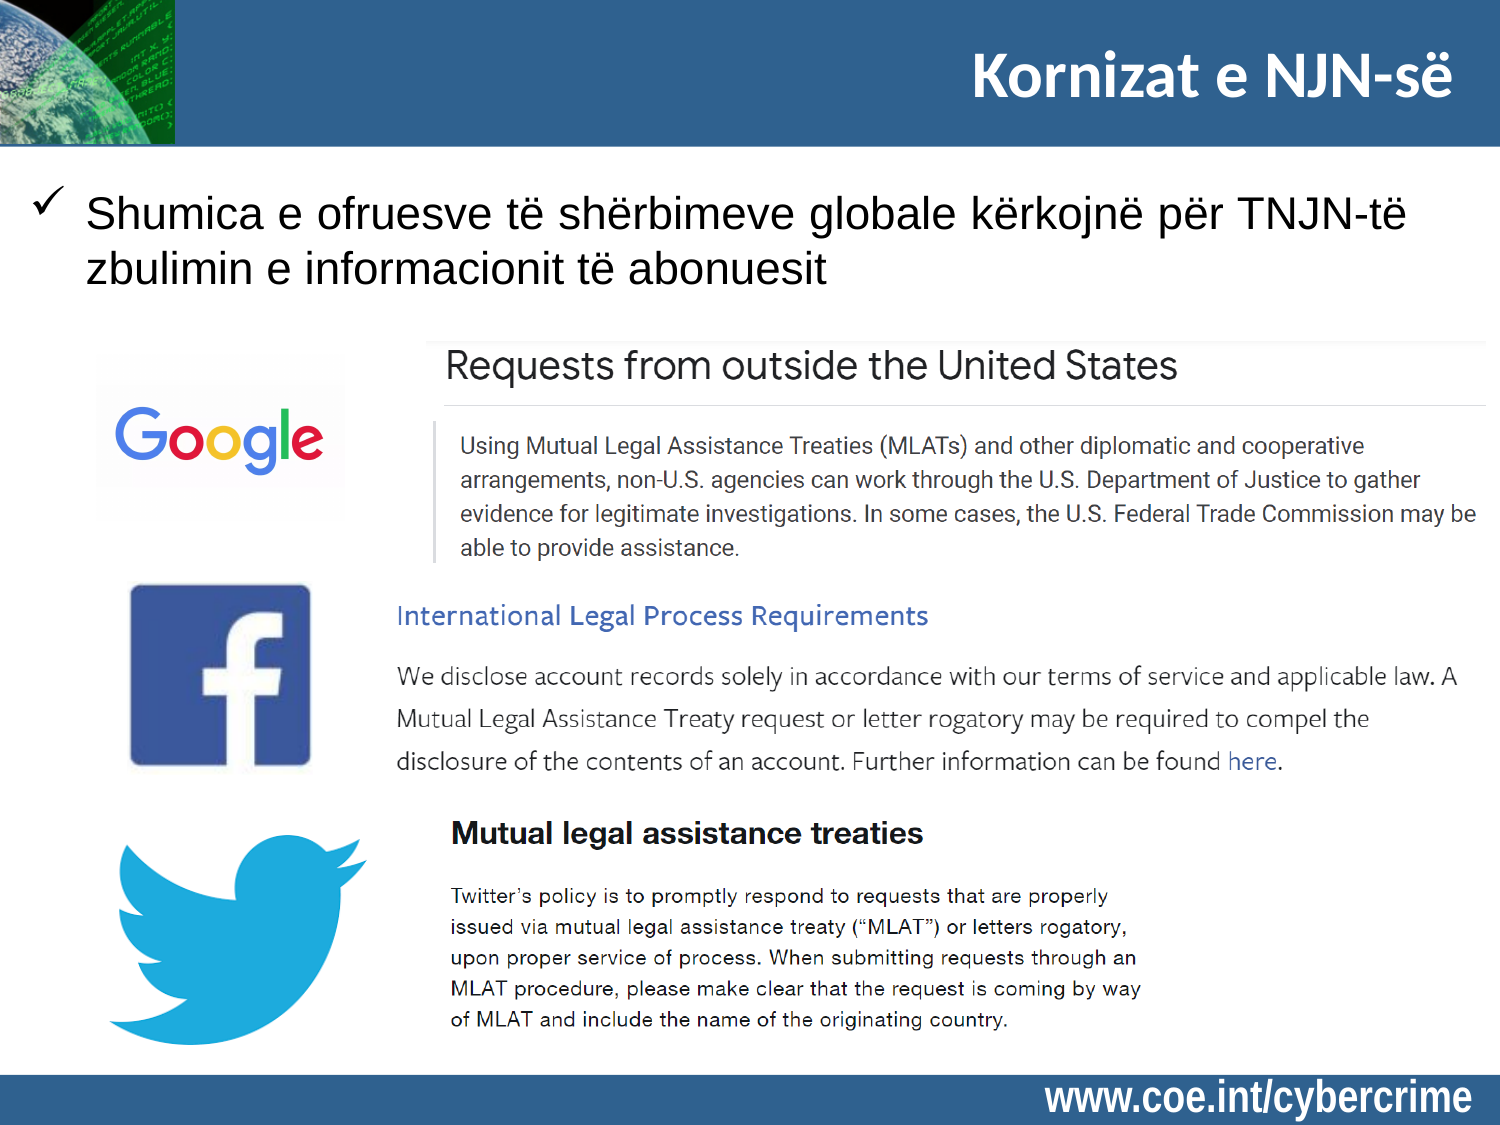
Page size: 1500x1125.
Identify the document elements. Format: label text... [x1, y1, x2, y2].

text_box [0, 1073, 1030, 1125]
picture [0, 0, 175, 144]
picture [366, 587, 1486, 790]
picture [440, 808, 1163, 1053]
picture [426, 341, 1486, 582]
picture [95, 354, 345, 521]
picture [109, 835, 367, 1045]
text_box Kornizat e NJN-së [177, 0, 1500, 149]
text_box www.coe.int/cybercrime [1030, 1059, 1500, 1125]
picture [126, 580, 314, 776]
text_box Shumica e ofruesve të shërbimeve globale kërkojnë për TNJN-të zbulimin e informacionit të abonuesit [14, 175, 1423, 411]
